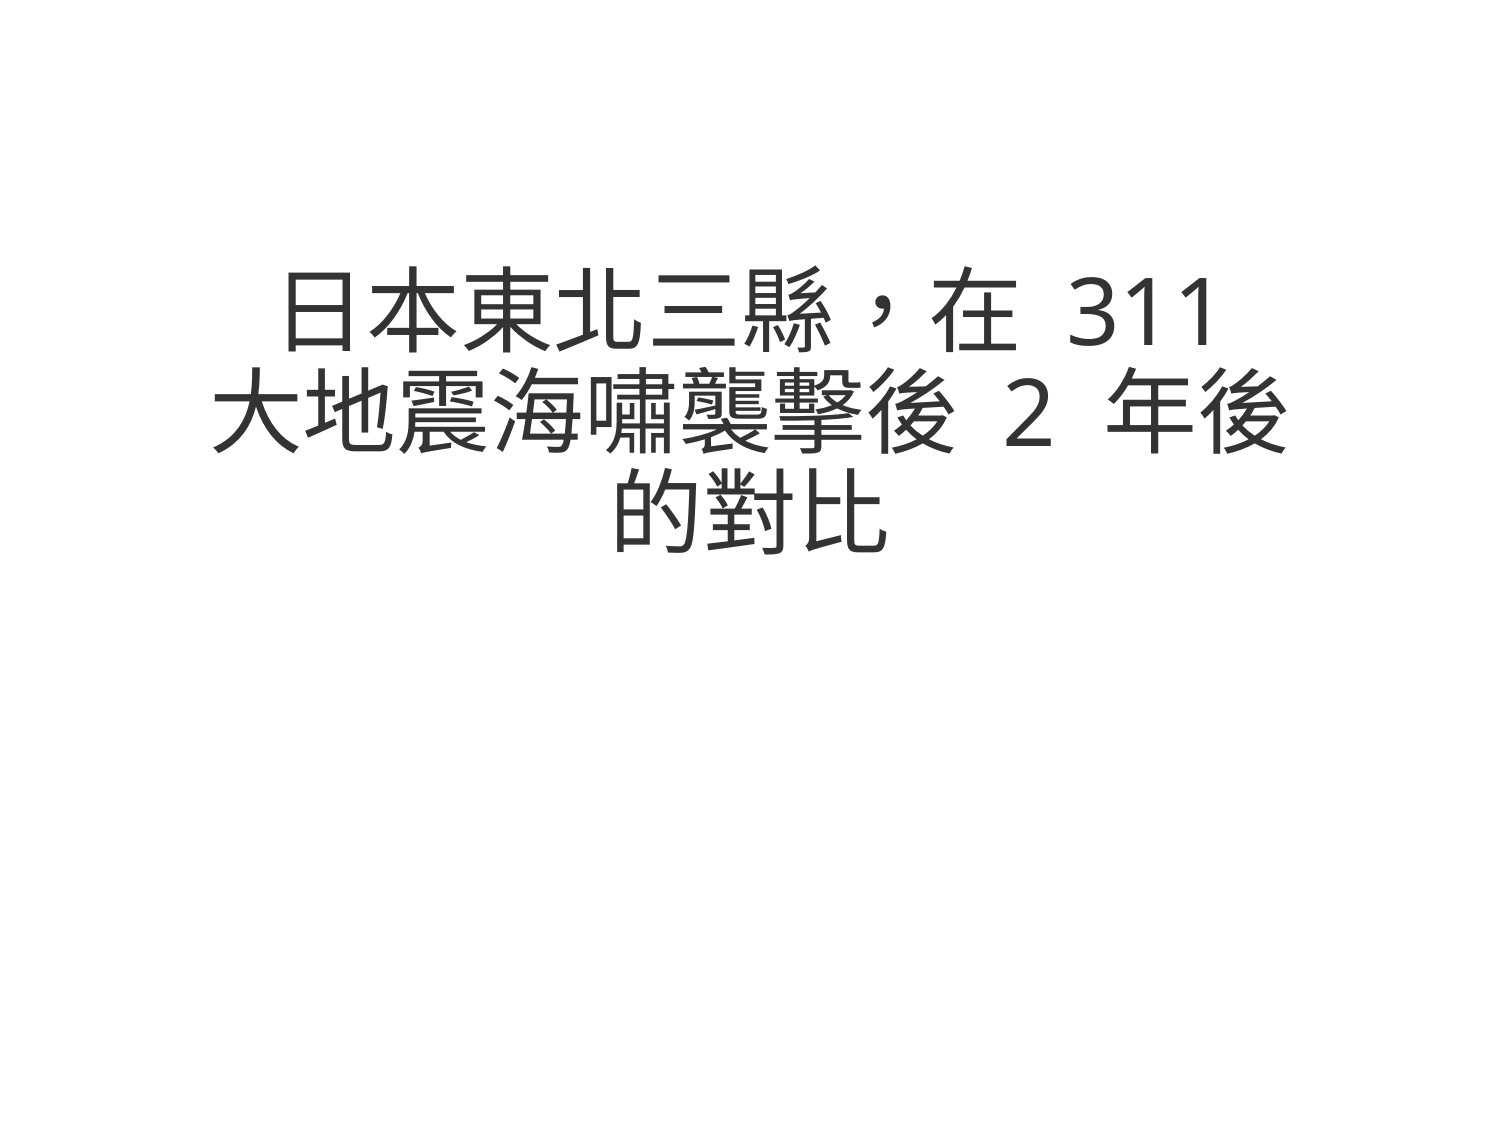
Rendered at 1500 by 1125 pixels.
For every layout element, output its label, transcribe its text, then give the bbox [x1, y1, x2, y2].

title 日本東北三縣，在 311 大地震海嘯襲擊後 2 年後的對比 [187, 184, 1313, 576]
